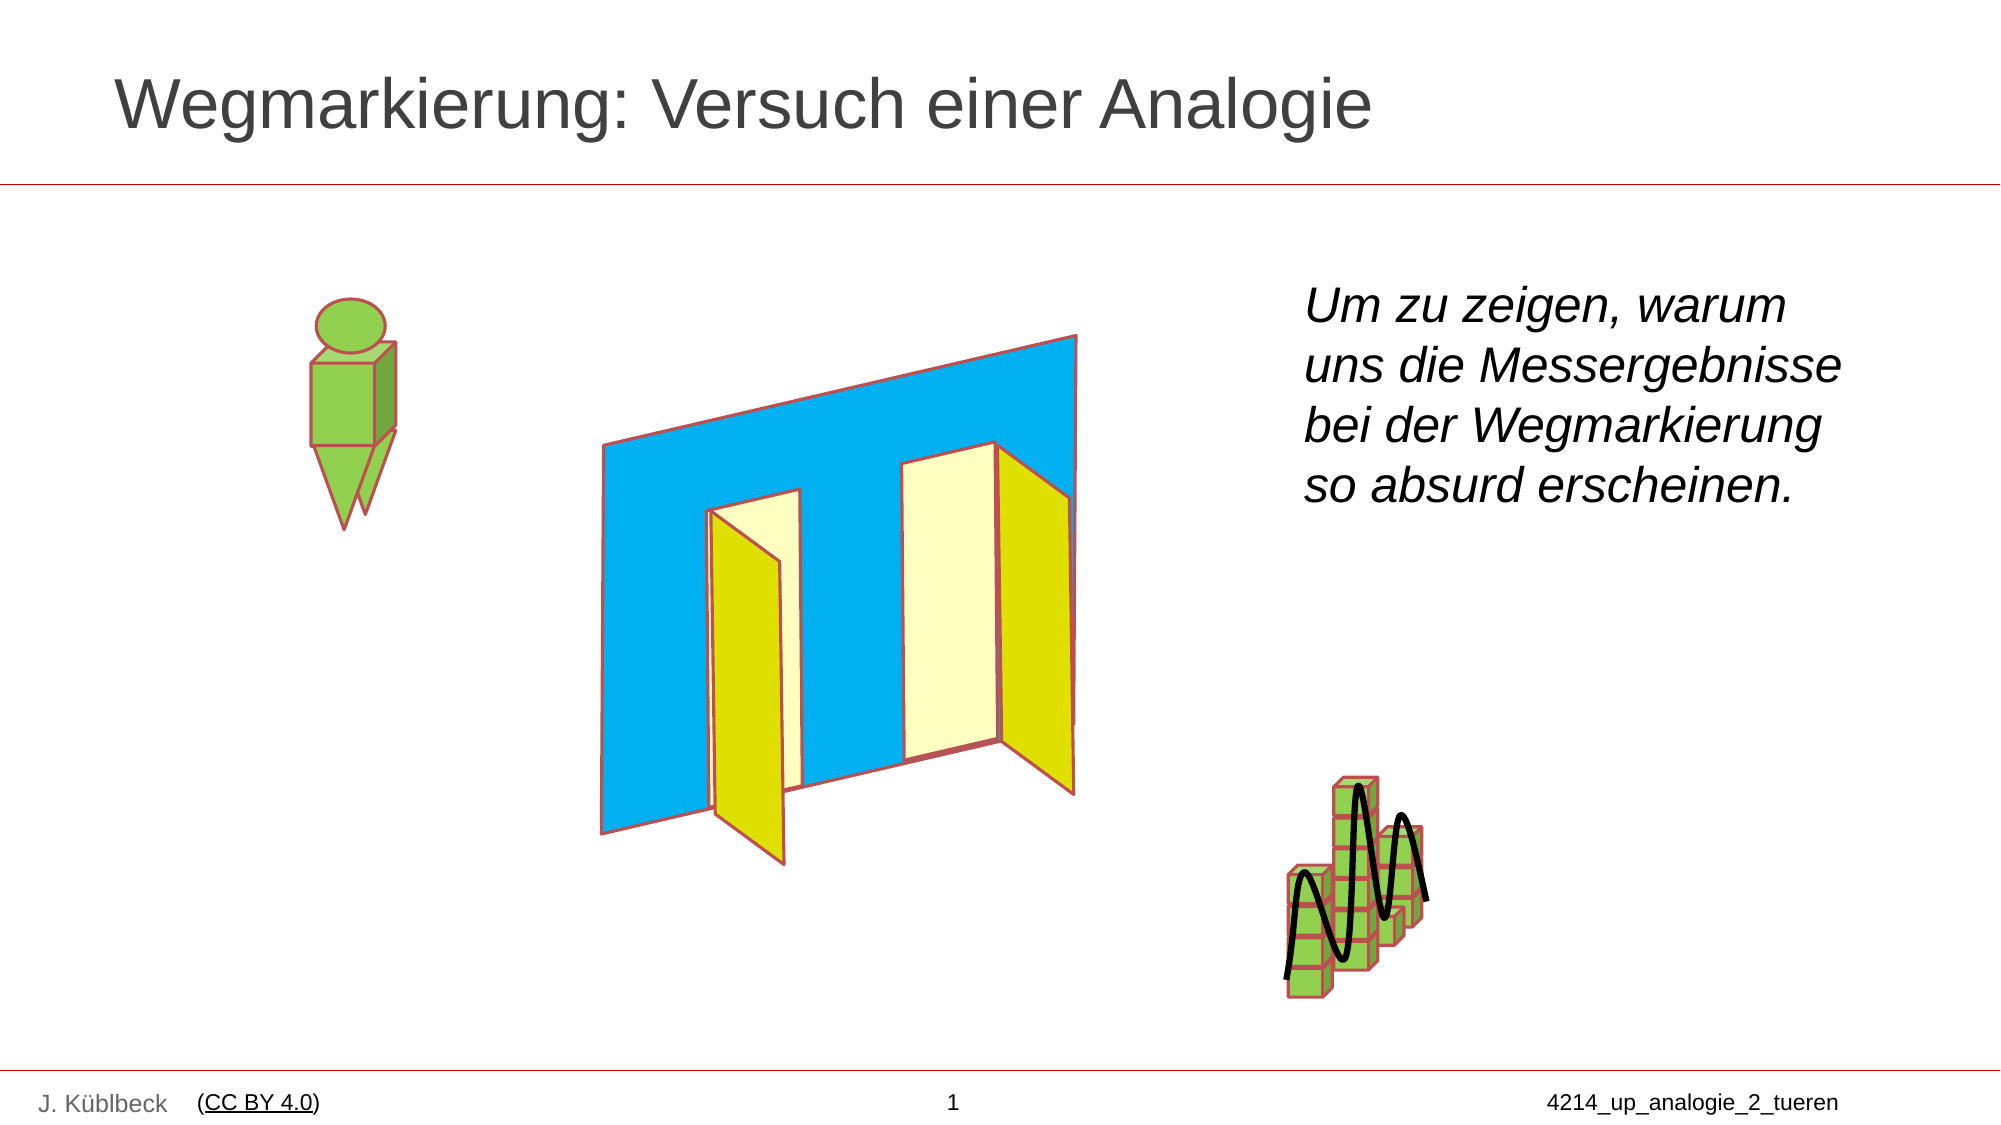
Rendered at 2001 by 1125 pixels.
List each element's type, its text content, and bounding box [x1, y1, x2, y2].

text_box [1286, 776, 1427, 998]
title Wegmarkierung: Versuch einer Analogie [99, 52, 1900, 148]
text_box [310, 298, 397, 530]
text_box Um zu zeigen, warum uns die Messergebnisse bei der Wegmarkierung so absurd erscheinen. [1289, 265, 1869, 521]
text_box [550, 395, 1170, 809]
